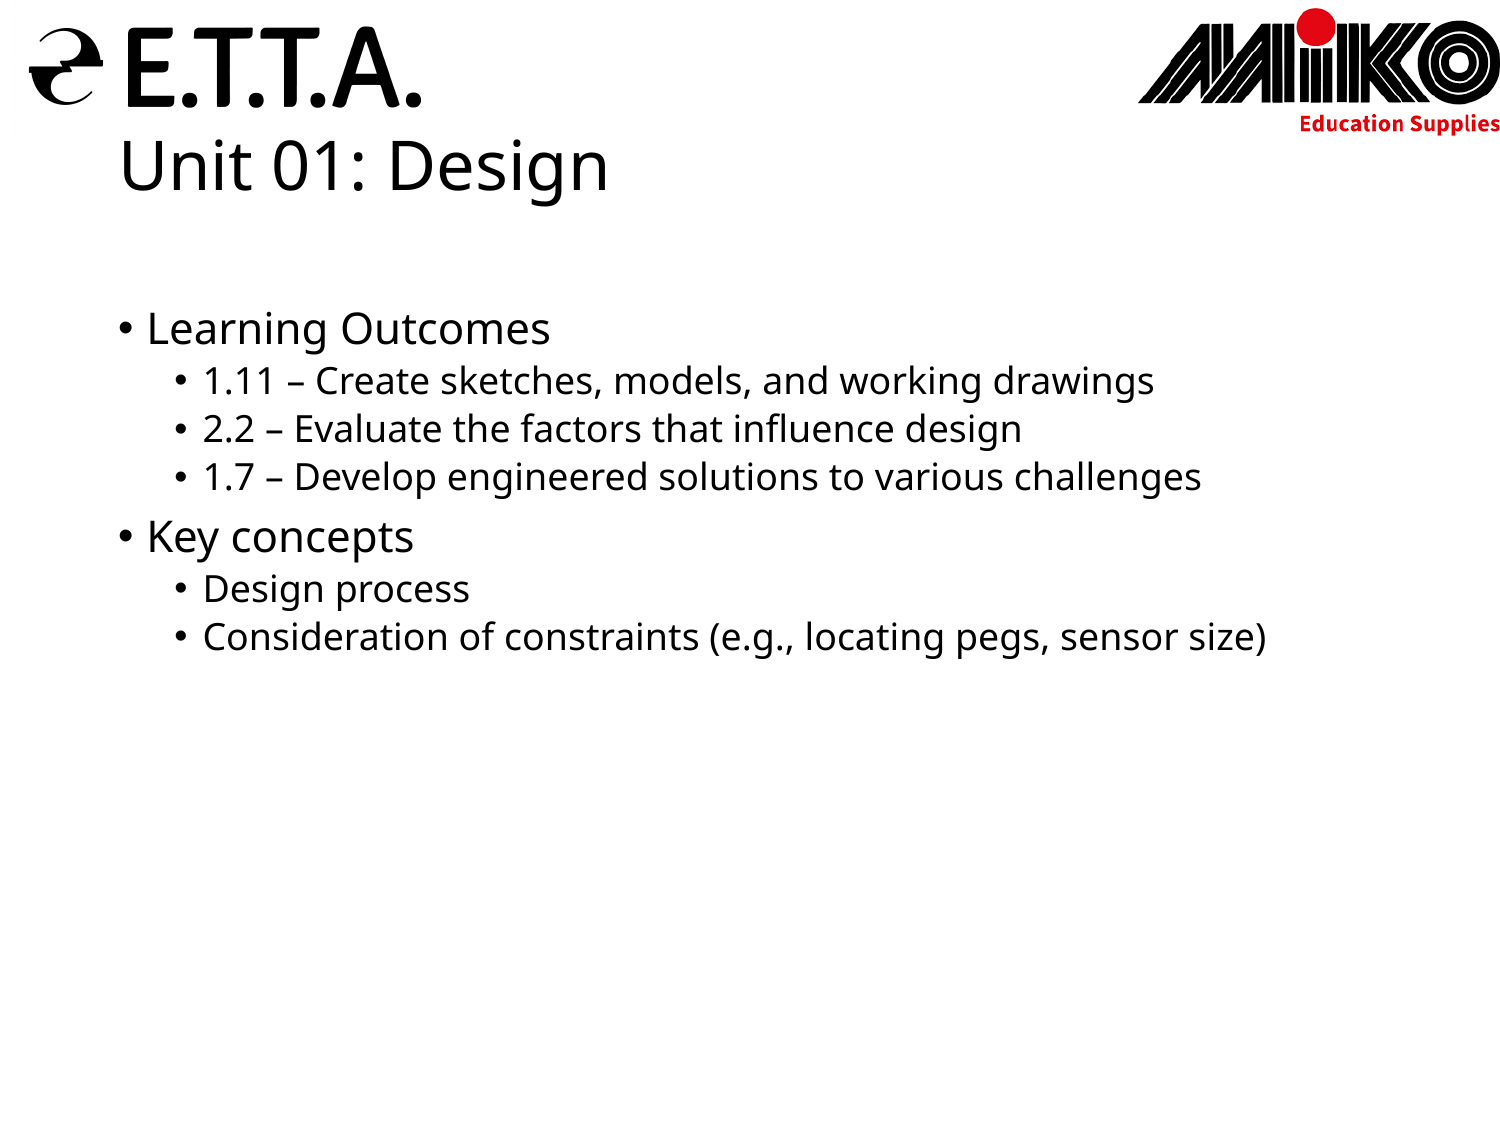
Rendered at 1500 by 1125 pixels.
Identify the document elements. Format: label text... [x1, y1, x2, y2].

list Learning Outcomes 1.11 – Create sketches, models, and working drawings 2.2 – Evaluate the factors that influence design 1.7 – Develop engineered solutions to various challenges Key concepts Design process Consideration of constraints (e.g., locating pegs, sensor size) [103, 299, 1397, 1014]
picture [1138, 8, 1500, 140]
title Unit 01: Design [103, 59, 1397, 278]
picture [12, 0, 425, 138]
